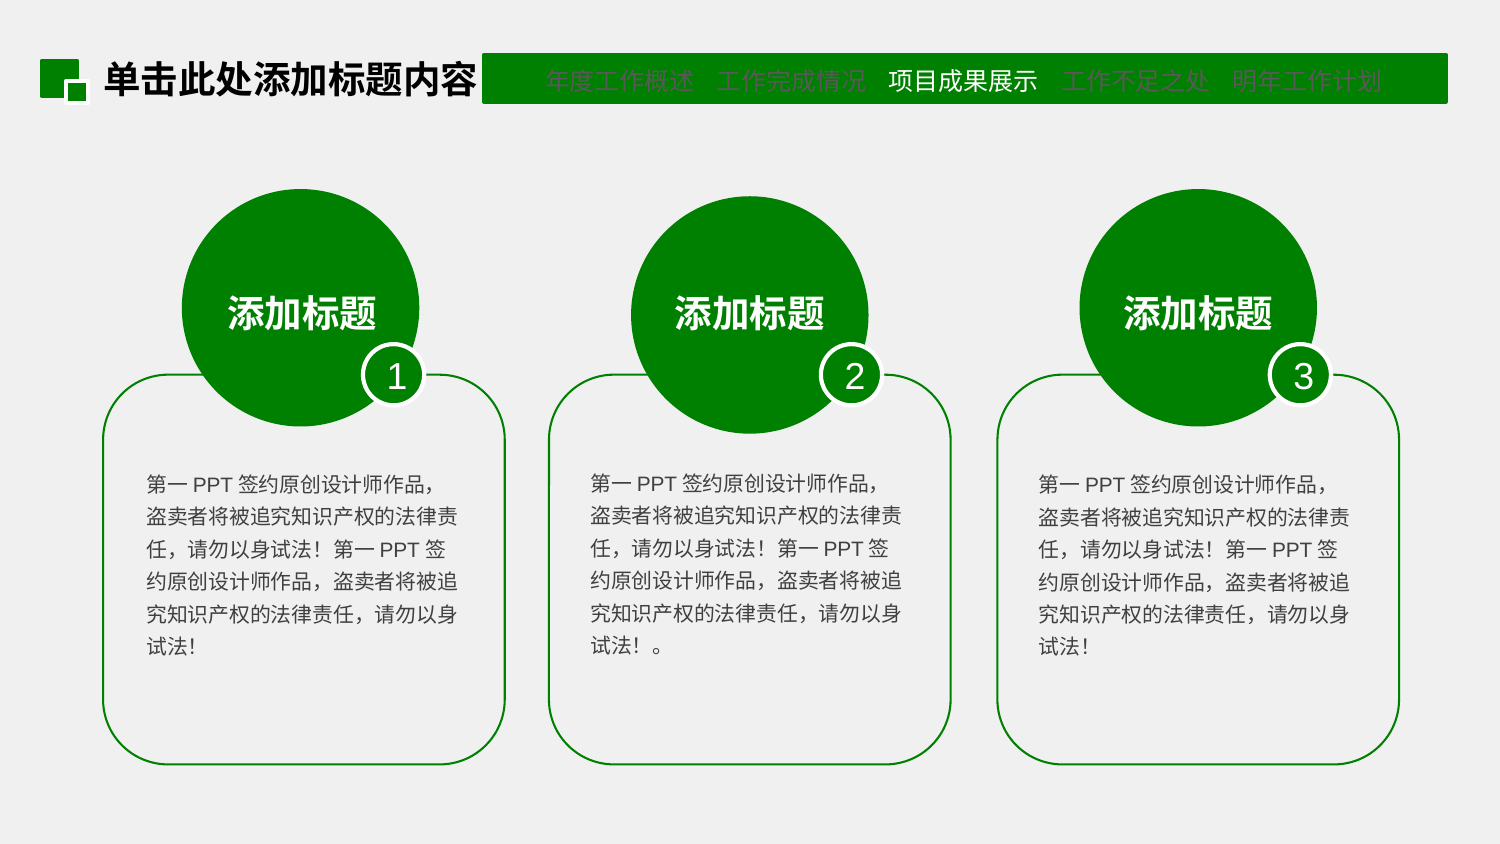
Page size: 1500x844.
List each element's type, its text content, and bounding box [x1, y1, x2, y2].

text_box 第一PPT签约原创设计师作品，盗卖者将被追究知识产权的法律责任，请勿以身试法！第一PPT签约原创设计师作品，盗卖者将被追究知识产权的法律责任，请勿以身试法！。 [590, 463, 910, 658]
text_box 3 [1321, 349, 1334, 401]
text_box 2 [872, 349, 885, 401]
text_box [100, 372, 507, 767]
text_box 第一PPT签约原创设计师作品，盗卖者将被追究知识产权的法律责任，请勿以身试法！第一PPT签约原创设计师作品，盗卖者将被追究知识产权的法律责任，请勿以身试法！ [146, 464, 466, 659]
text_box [630, 195, 869, 434]
text_box [546, 372, 953, 767]
text_box 第一PPT签约原创设计师作品，盗卖者将被追究知识产权的法律责任，请勿以身试法！第一PPT签约原创设计师作品，盗卖者将被追究知识产权的法律责任，请勿以身试法！ [1038, 464, 1358, 659]
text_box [1079, 188, 1318, 427]
text_box 单击此处添加标题内容 [88, 48, 680, 108]
text_box [995, 372, 1402, 767]
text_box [181, 188, 420, 427]
